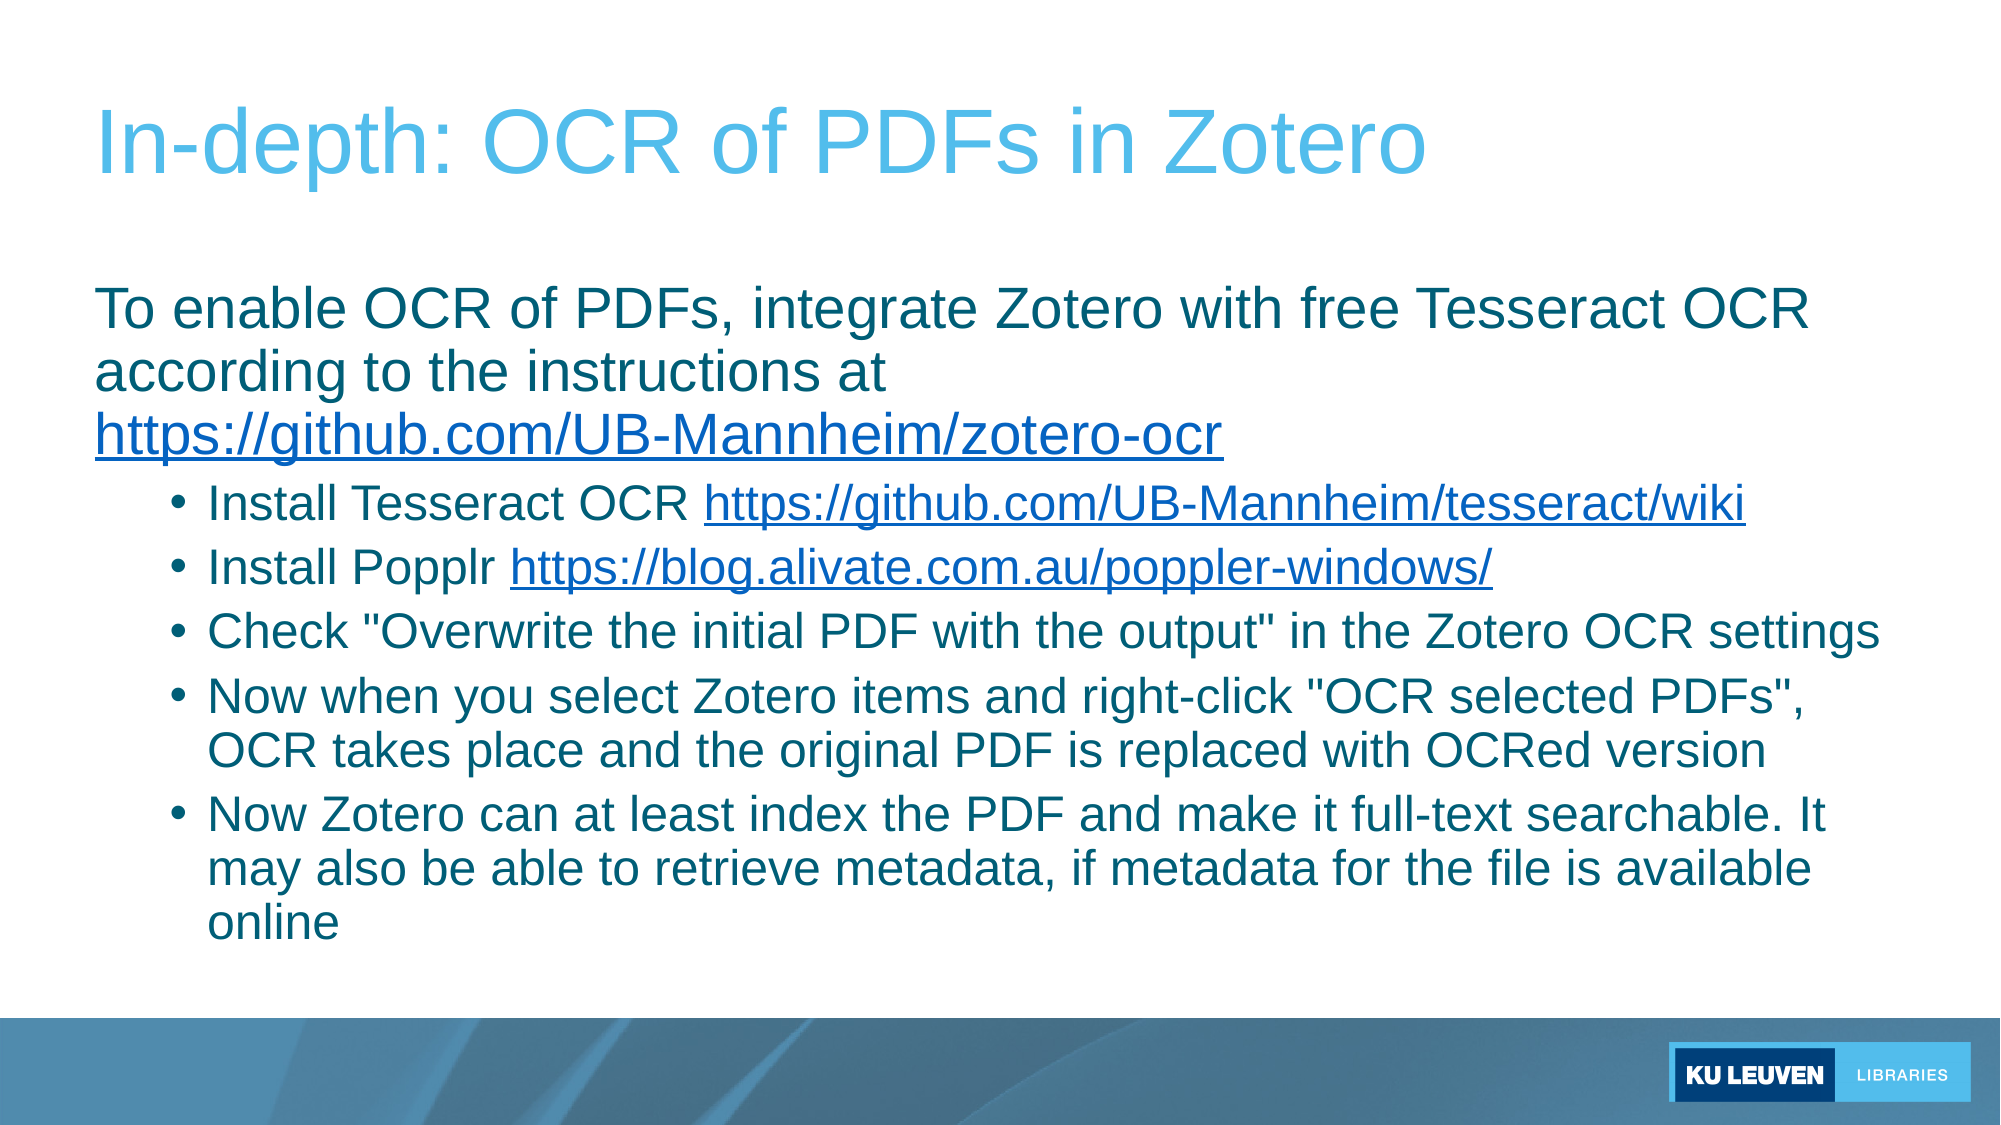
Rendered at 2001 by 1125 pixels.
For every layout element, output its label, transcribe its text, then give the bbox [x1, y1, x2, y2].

picture [0, 1018, 2000, 1125]
list To enable OCR of PDFs, integrate Zotero with free Tesseract OCR according to the instructions at https://github.com/UB-Mannheim/zotero-ocr Install Tesseract OCR https://github.com/UB-Mannheim/tesseract/wiki Install Popplr https://blog.alivate.com.au/poppler-windows/ Check "Overwrite the initial PDF with the output" in the Zotero OCR settings Now when you select Zotero items and right-click "OCR selected PDFs", OCR takes place and the original PDF is replaced with OCRed version Now Zotero can at least index the PDF and make it full-text searchable. It may also be able to retrieve metadata, if metadata for the file is available online [94, 278, 1906, 982]
title In-depth: OCR of PDFs in Zotero [94, 94, 1906, 278]
